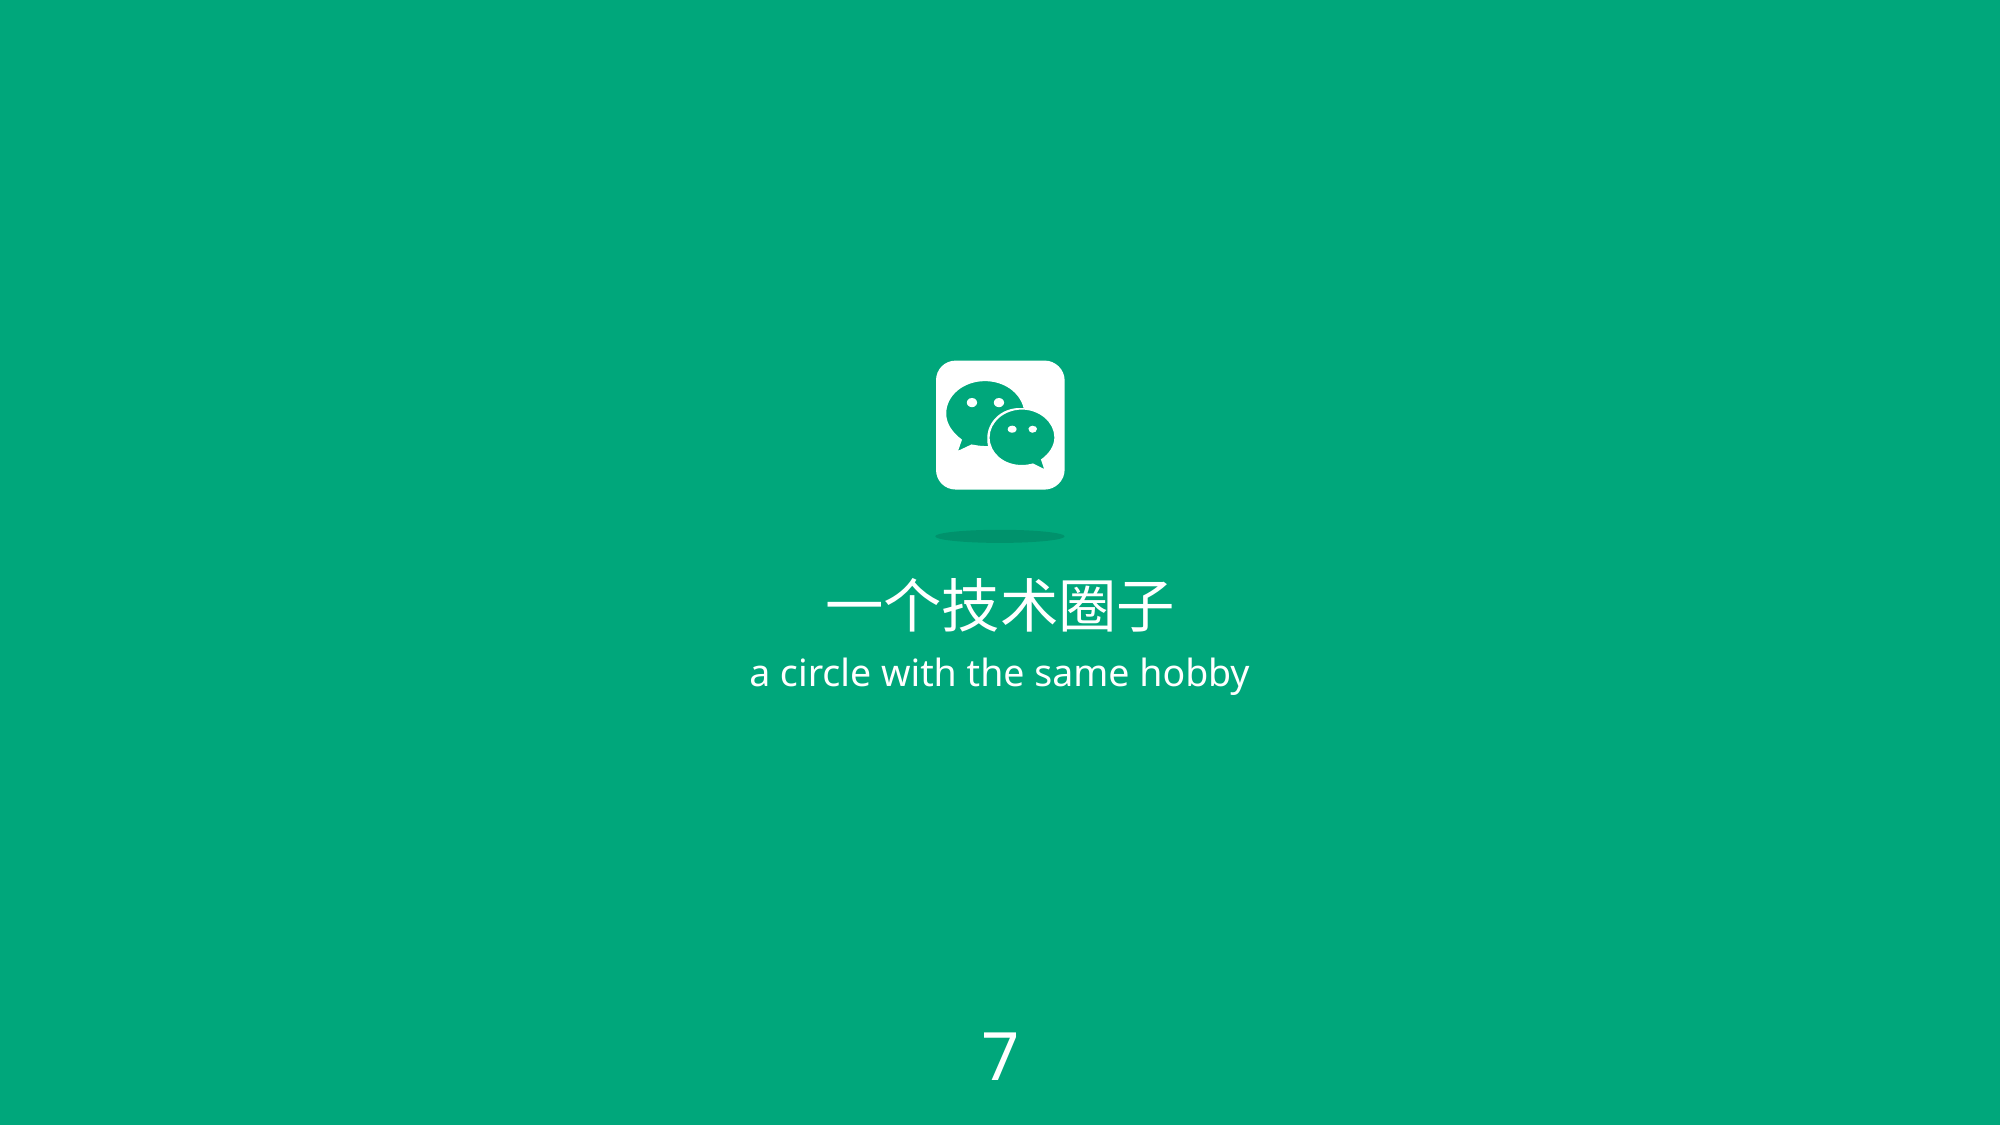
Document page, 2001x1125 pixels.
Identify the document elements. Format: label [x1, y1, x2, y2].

text_box [925, 1006, 1032, 1117]
text_box [751, 360, 1249, 703]
